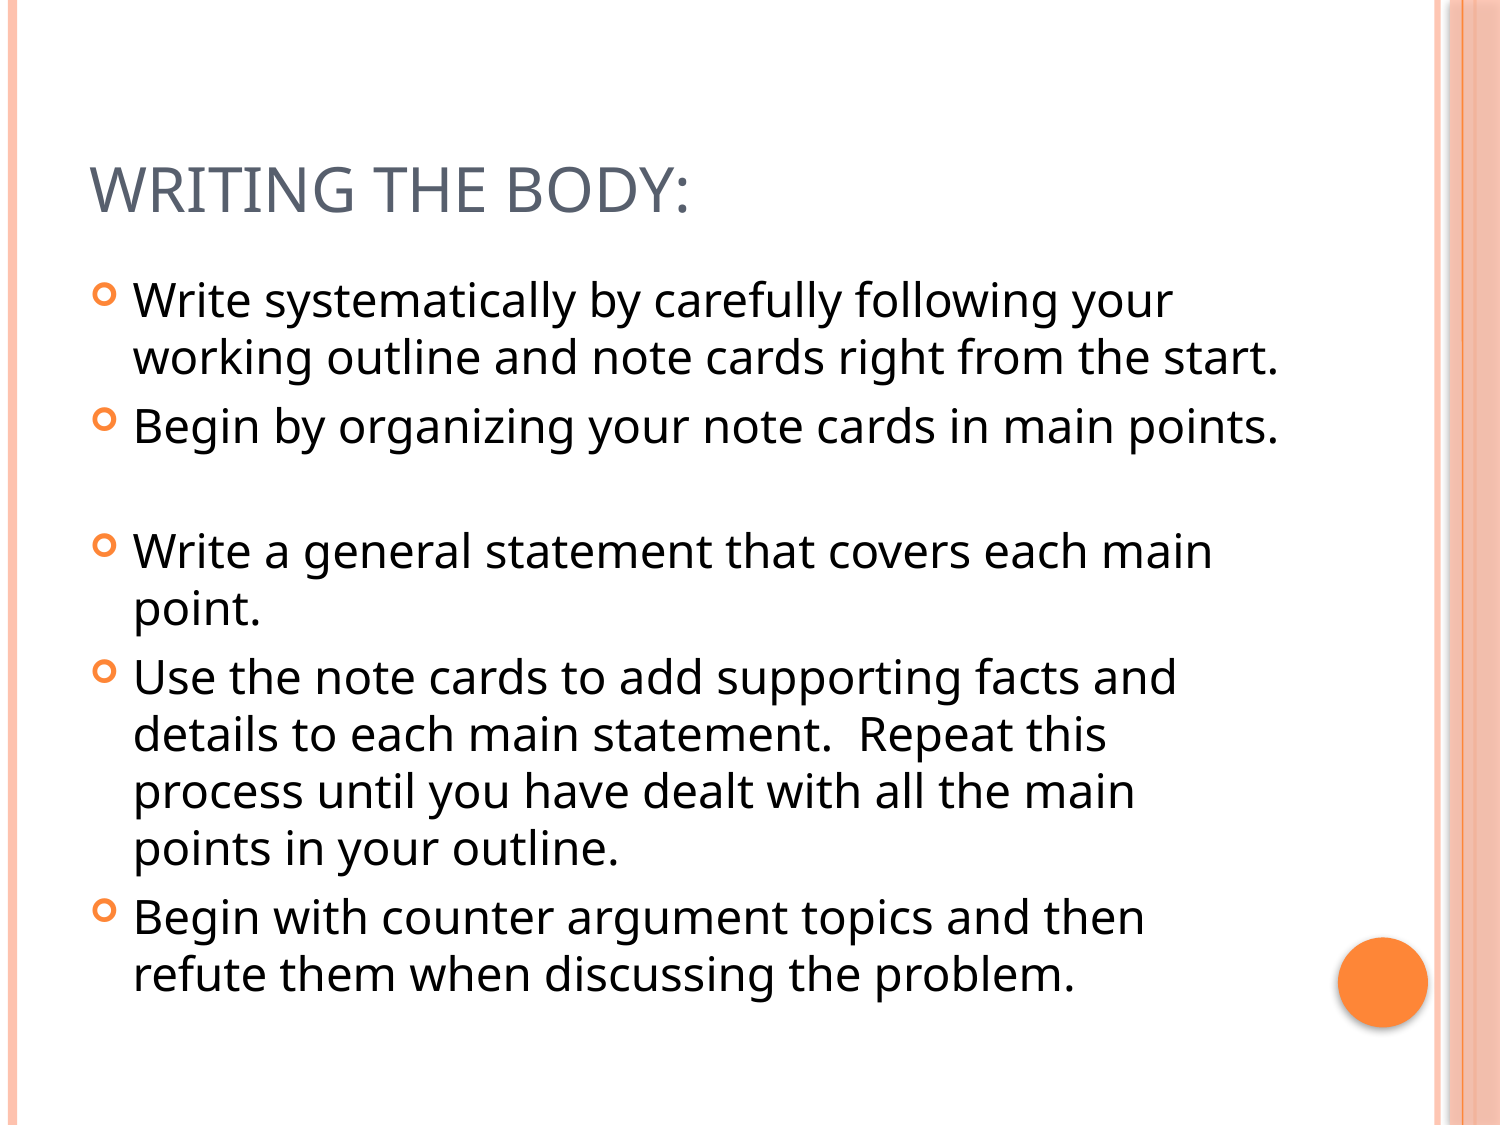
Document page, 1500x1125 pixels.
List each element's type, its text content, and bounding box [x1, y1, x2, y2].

title Writing the body: [75, 45, 1300, 233]
list Write systematically by carefully following your working outline and note cards right from the start. Begin by organizing your note cards in main points. Write a general statement that covers each main point. Use the note cards to add supporting facts and details to each main statement. Repeat this process until you have dealt with all the main points in your outline. Begin with counter argument topics and then refute them when discussing the problem. [75, 262, 1300, 1062]
